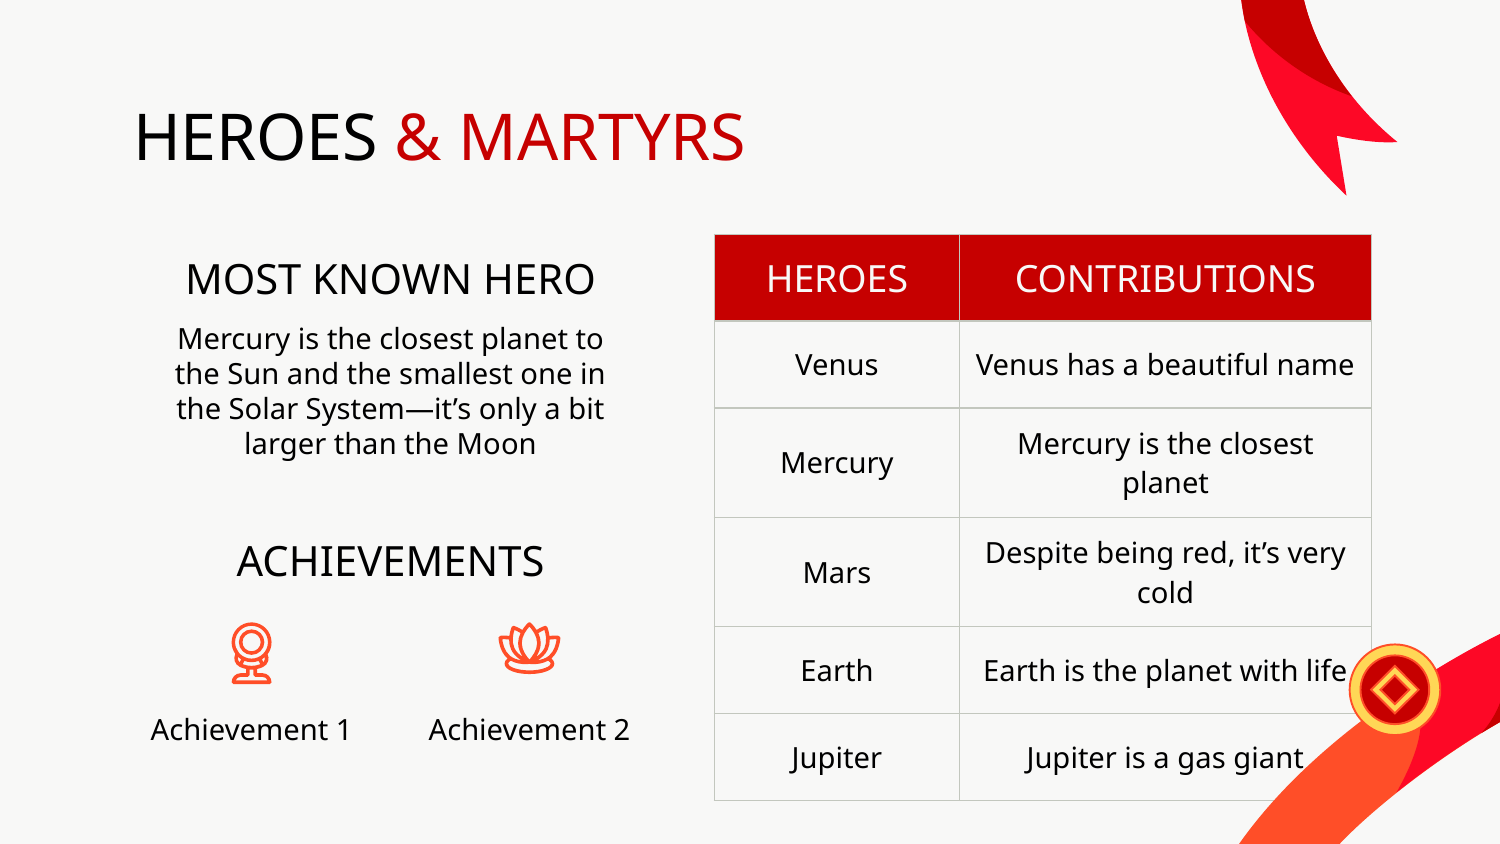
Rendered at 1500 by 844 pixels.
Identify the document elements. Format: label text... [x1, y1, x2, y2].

table_cell Despite being red, it’s very cold [960, 518, 1371, 626]
table_cell Venus [715, 322, 959, 407]
table_cell Earth is the planet with life [960, 627, 1225, 713]
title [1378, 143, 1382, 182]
text_box ACHIEVEMENTS [149, 516, 632, 604]
title HEROES & MARTYRS [118, 88, 1261, 182]
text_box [1348, 643, 1442, 737]
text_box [1266, 0, 1374, 199]
text_box Achievement 2 [406, 703, 653, 756]
text_box [498, 622, 561, 675]
table_cell Mercury [715, 409, 959, 517]
text_box MOST KNOWN HERO [149, 234, 632, 321]
text_box Mercury is the closest planet to the Sun and the smallest one in the Solar System—it’s only a bit larger than the Moon [149, 321, 632, 476]
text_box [1231, 602, 1500, 844]
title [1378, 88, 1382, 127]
table_cell Earth [715, 627, 959, 713]
table_cell Venus has a beautiful name [960, 322, 1371, 407]
table_cell Mercury is the closest planet [960, 409, 1371, 517]
table_header CONTRIBUTIONS [960, 235, 1371, 320]
table_cell Jupiter [715, 714, 959, 800]
table_header HEROES [715, 235, 959, 320]
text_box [231, 622, 272, 685]
table_cell Mars [715, 518, 959, 626]
table_cell Jupiter is a gas giant [960, 714, 1225, 800]
text_box Achievement 1 [128, 703, 375, 756]
